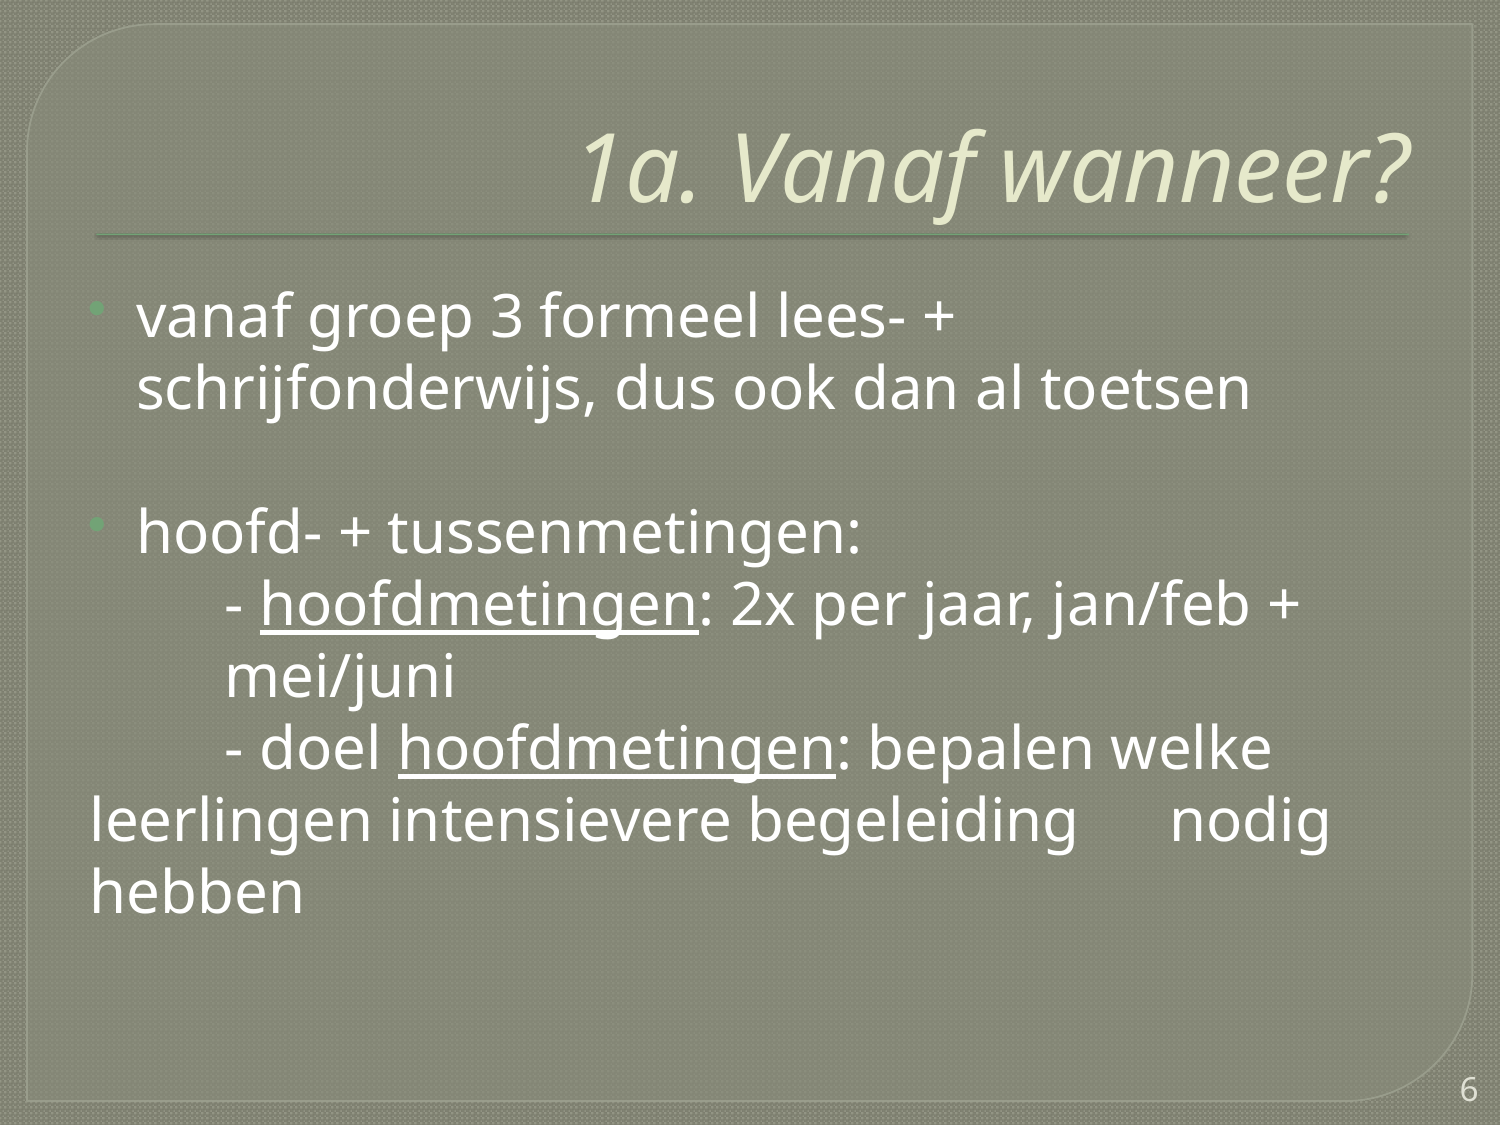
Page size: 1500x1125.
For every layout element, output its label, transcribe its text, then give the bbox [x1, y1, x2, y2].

slide_number 6 [1417, 1068, 1494, 1114]
title 1a. Vanaf wanneer? [75, 41, 1425, 230]
list vanaf groep 3 formeel lees- + schrijfonderwijs, dus ook dan al toetsen hoofd- + tussenmetingen: - hoofdmetingen: 2x per jaar, jan/feb + mei/juni - doel hoofdmetingen: bepalen welke leerlingen intensievere begeleiding nodig hebben [75, 270, 1425, 1013]
